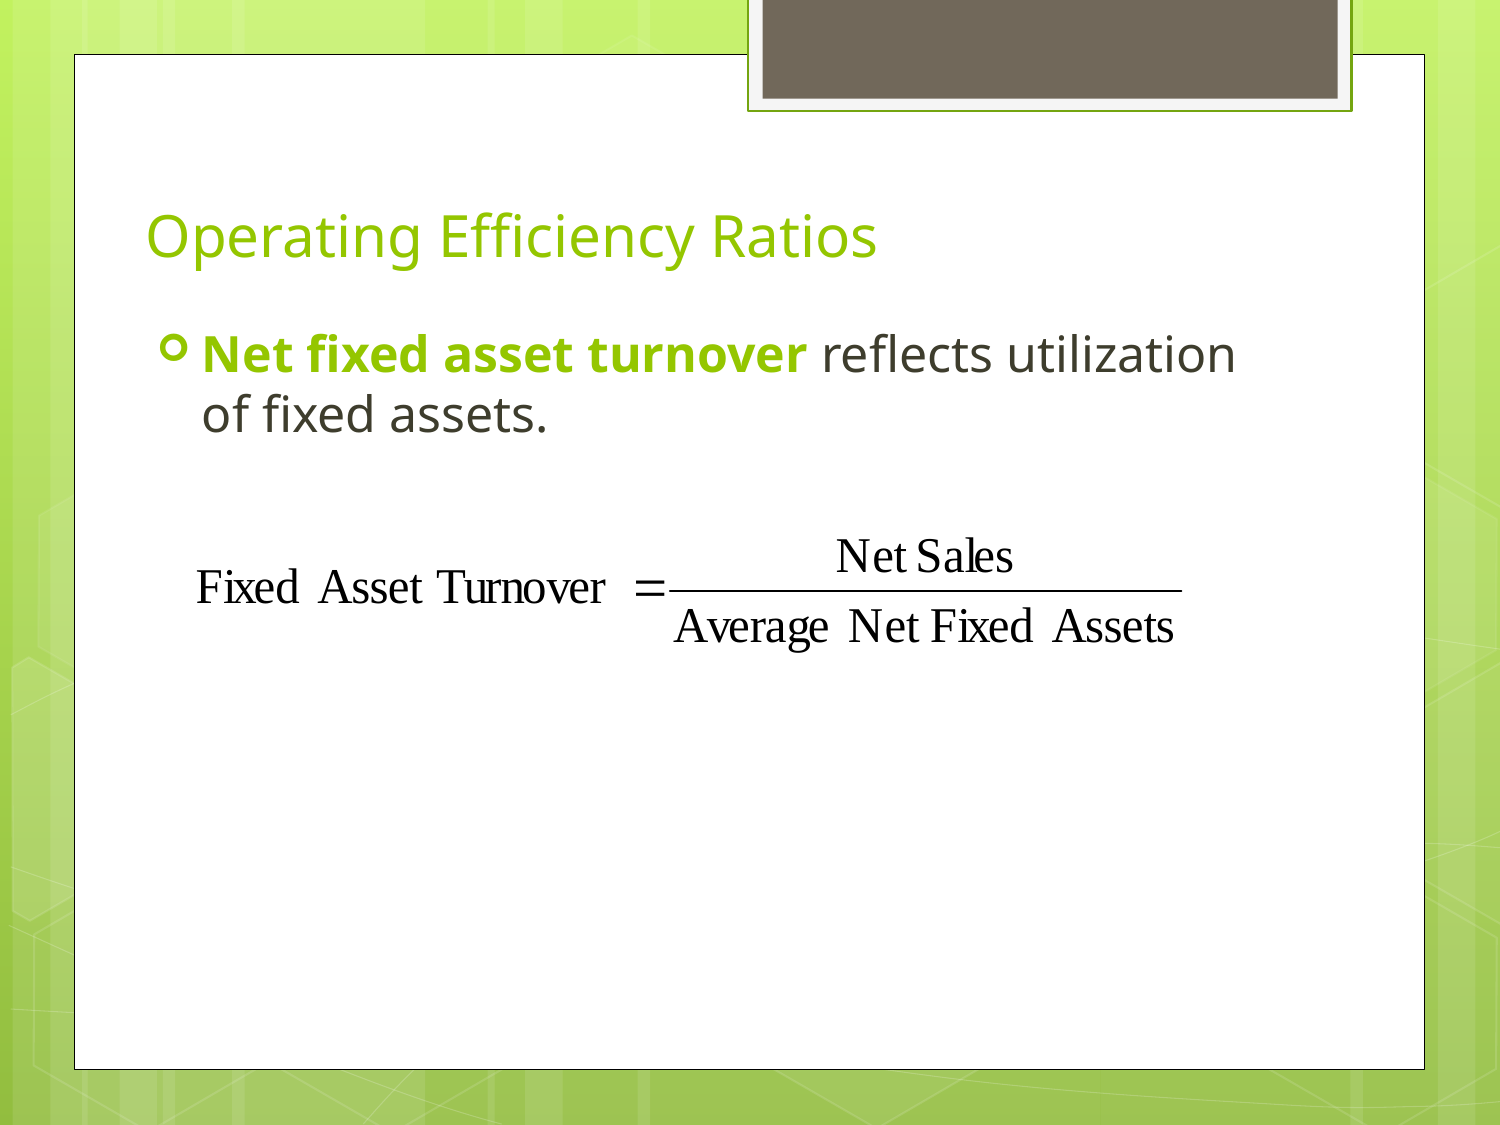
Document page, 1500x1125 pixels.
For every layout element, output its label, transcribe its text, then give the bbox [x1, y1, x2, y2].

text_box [187, 524, 1191, 660]
list Net fixed asset turnover reflects utilization of fixed assets. [130, 315, 1313, 957]
title Operating Efficiency Ratios [130, 129, 1283, 277]
